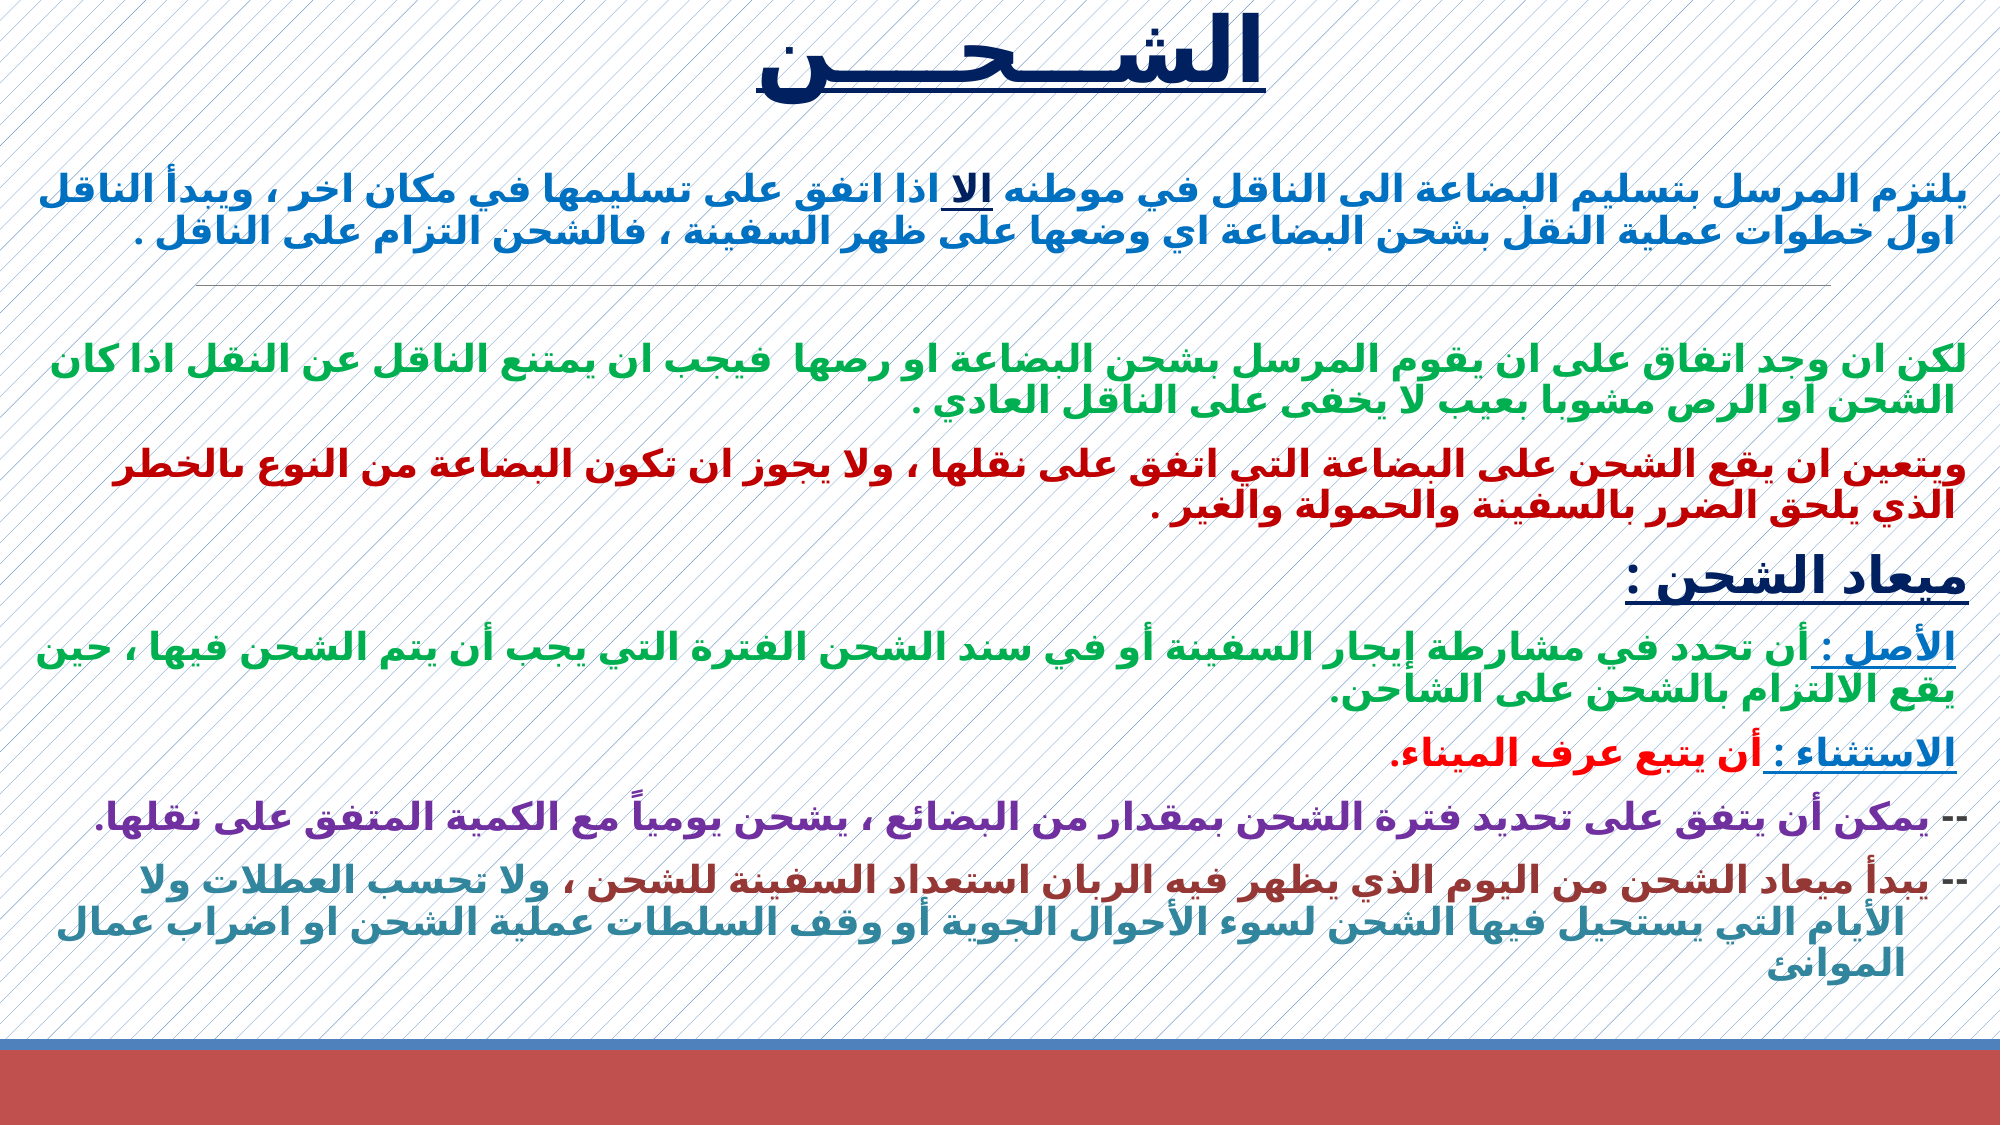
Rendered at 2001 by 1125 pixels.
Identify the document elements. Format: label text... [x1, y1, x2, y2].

list يلتزم المرسل بتسليم البضاعة الى الناقل في موطنه الا اذا اتفق على تسليمها في مكان اخر ، ويبدأ الناقل اول خطوات عملية النقل بشحن البضاعة اي وضعها على ظهر السفينة ، فالشحن التزام على الناقل . لكن ان وجد اتفاق على ان يقوم المرسل بشحن البضاعة او رصها فيجب ان يمتنع الناقل عن النقل اذا كان الشحن او الرص مشوبا بعيب لا يخفى على الناقل العادي . ويتعين ان يقع الشحن على البضاعة التي اتفق على نقلها ، ولا يجوز ان تكون البضاعة من النوع ىالخطر الذي يلحق الضرر بالسفينة والحمولة والغير . ميعاد الشحن : الأصل : أن تحدد في مشارطة إيجار السفينة أو في سند الشحن الفترة التي يجب أن يتم الشحن فيها ، حين يقع الالتزام بالشحن على الشاحن. الاستثناء : أن يتبع عرف الميناء. -- يمكن أن يتفق على تحديد فترة الشحن بمقدار من البضائع ، يشحن يومياً مع الكمية المتفق على نقلها. -- يبدأ ميعاد الشحن من اليوم الذي يظهر فيه الربان استعداد السفينة للشحن ، ولا تحسب العطلات ولا الأيام التي يستحيل فيها الشحن لسوء الأحوال الجوية أو وقف السلطات عملية الشحن او اضراب عمال الموانئ [31, 93, 1970, 1030]
title الشـــحــــن [186, 0, 1837, 93]
